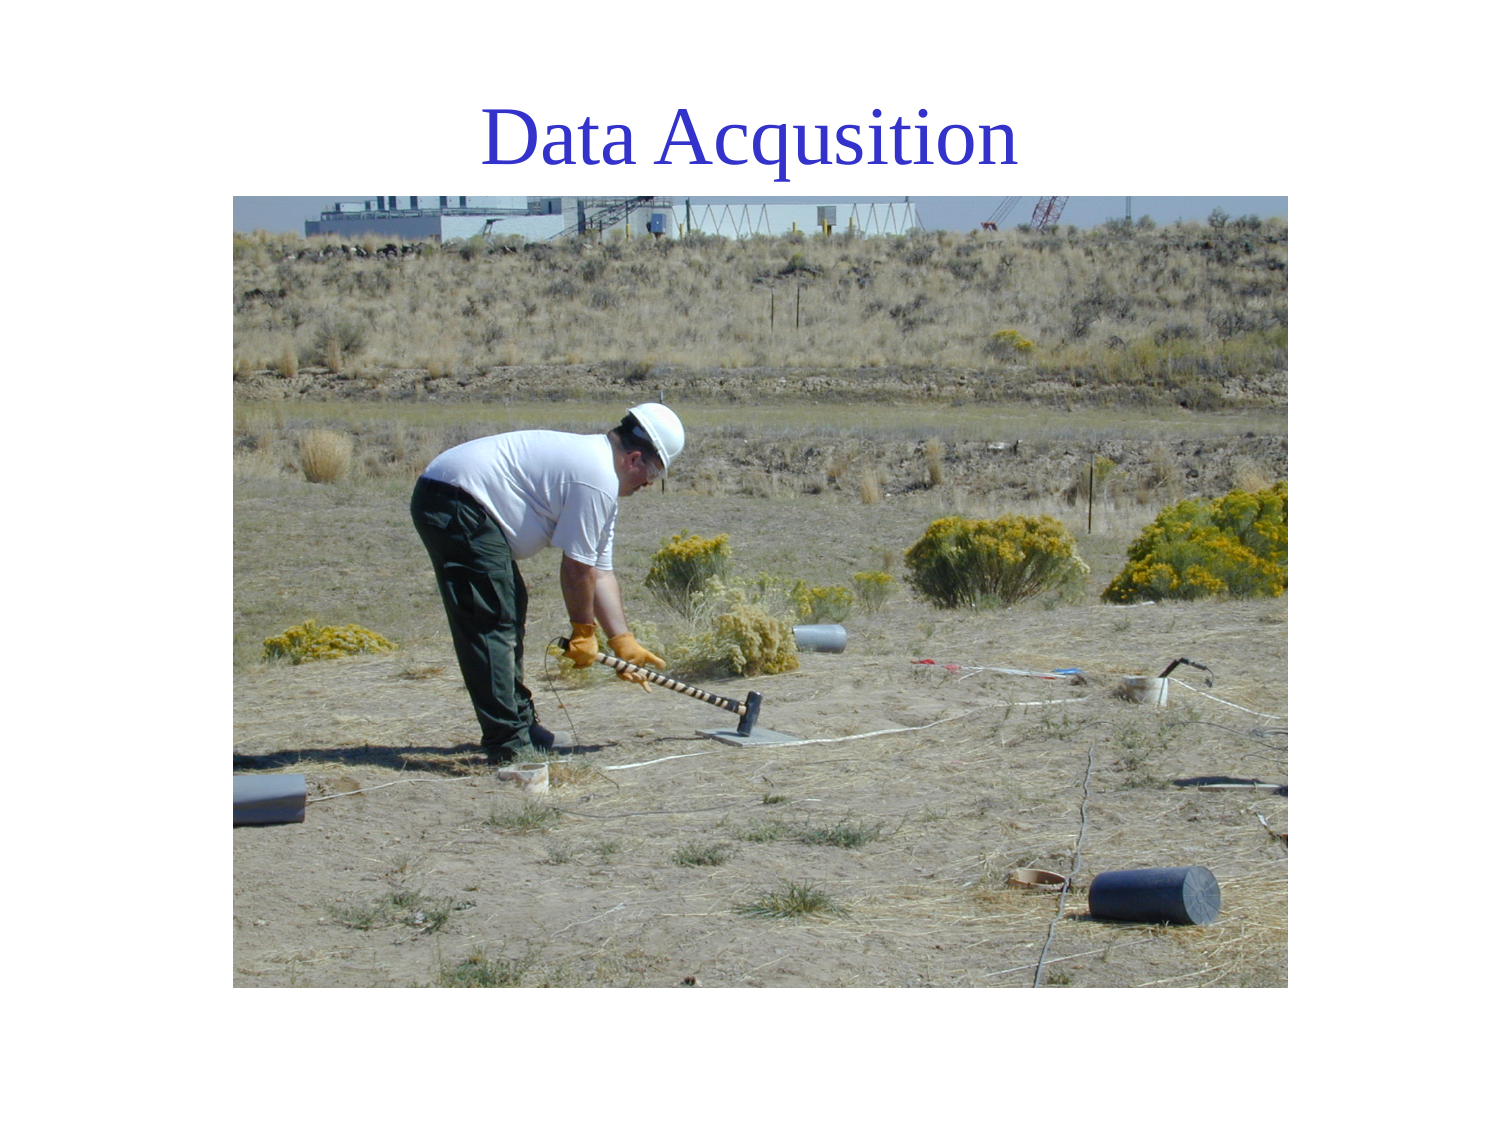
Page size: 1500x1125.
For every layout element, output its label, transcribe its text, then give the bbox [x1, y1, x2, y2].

title Data Acqusition [112, 37, 1388, 226]
picture [232, 196, 1289, 989]
